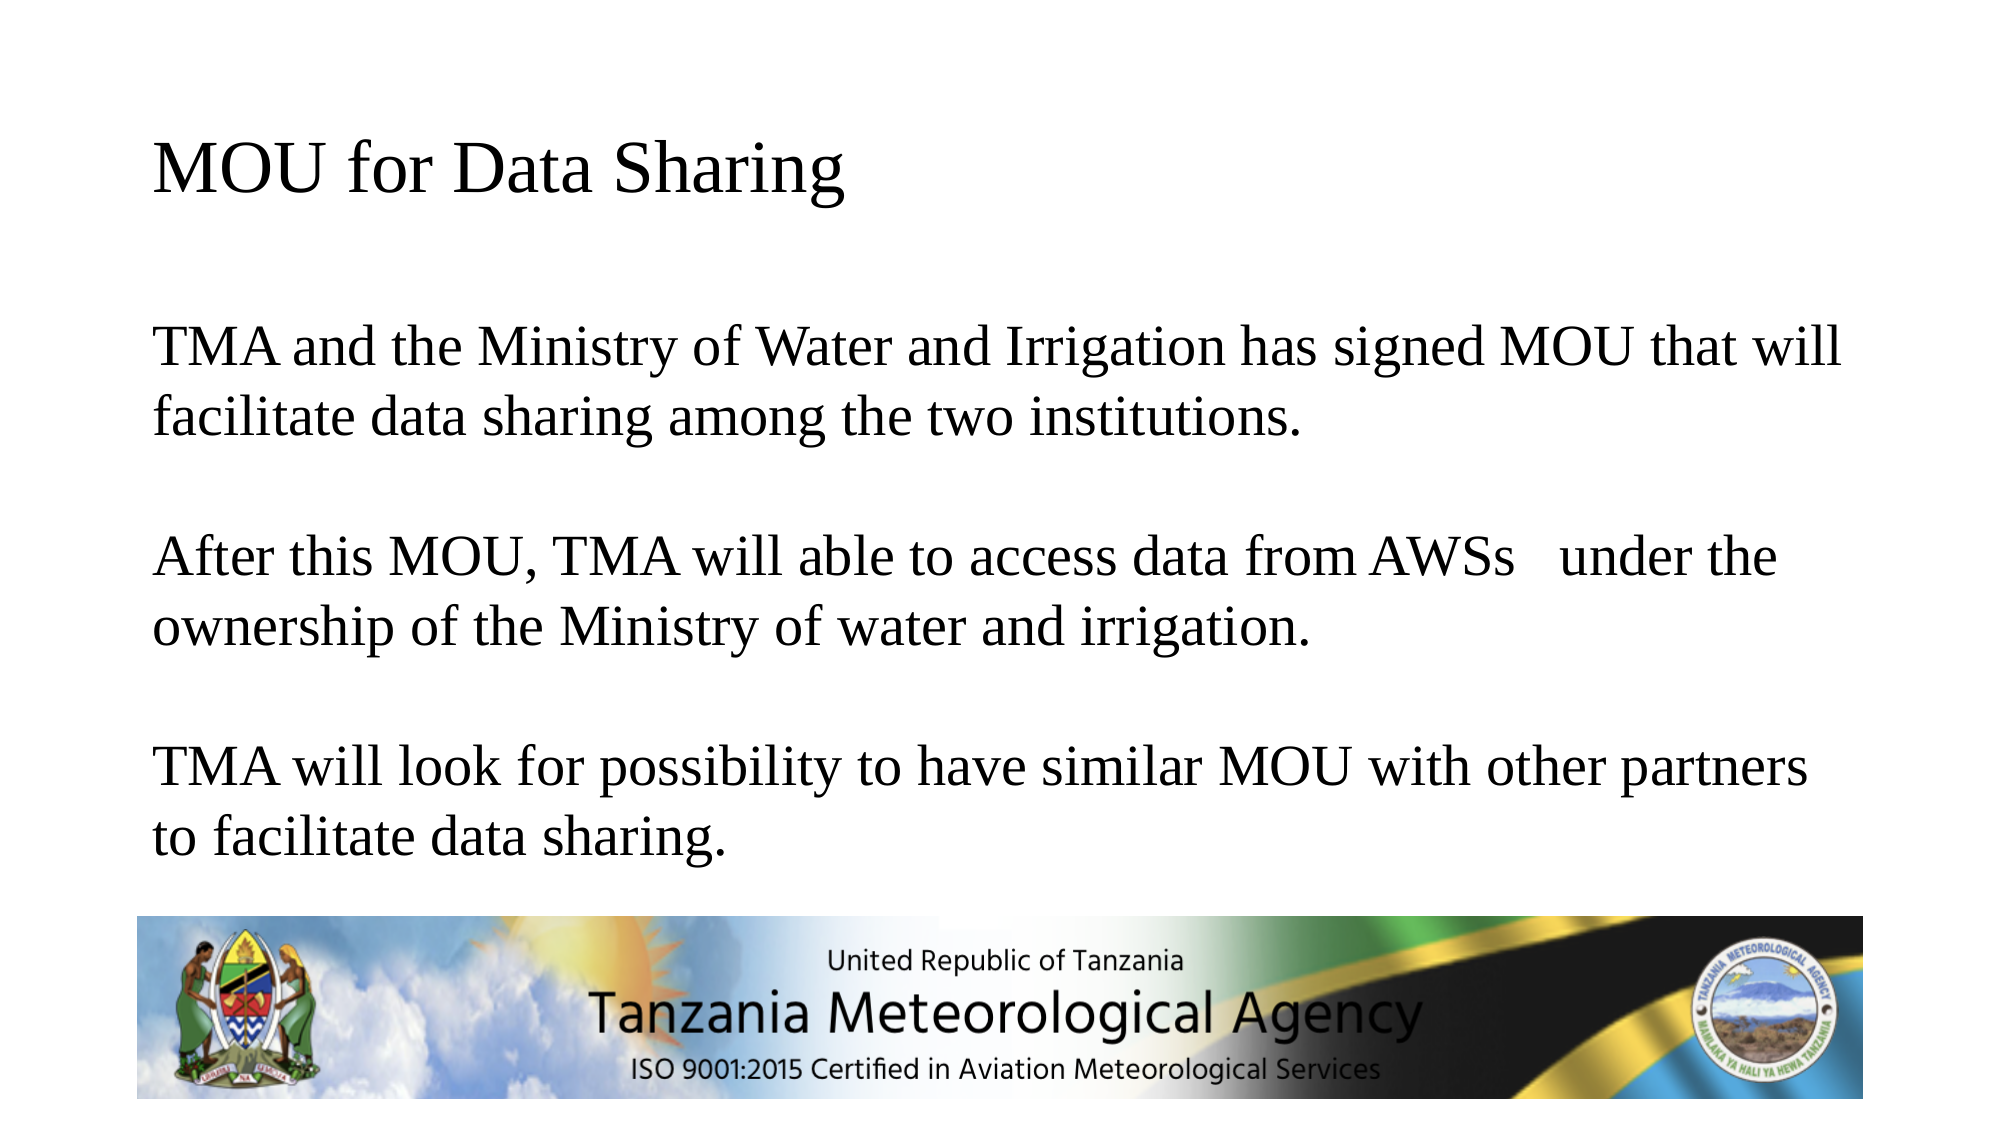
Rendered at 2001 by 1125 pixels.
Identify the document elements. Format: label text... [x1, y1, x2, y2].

list TMA and the Ministry of Water and Irrigation has signed MOU that will facilitate data sharing among the two institutions. After this MOU, TMA will able to access data from AWSs under the ownership of the Ministry of water and irrigation. TMA will look for possibility to have similar MOU with other partners to facilitate data sharing. [137, 299, 1863, 916]
title MOU for Data Sharing [137, 59, 1863, 278]
picture [137, 916, 1863, 1099]
